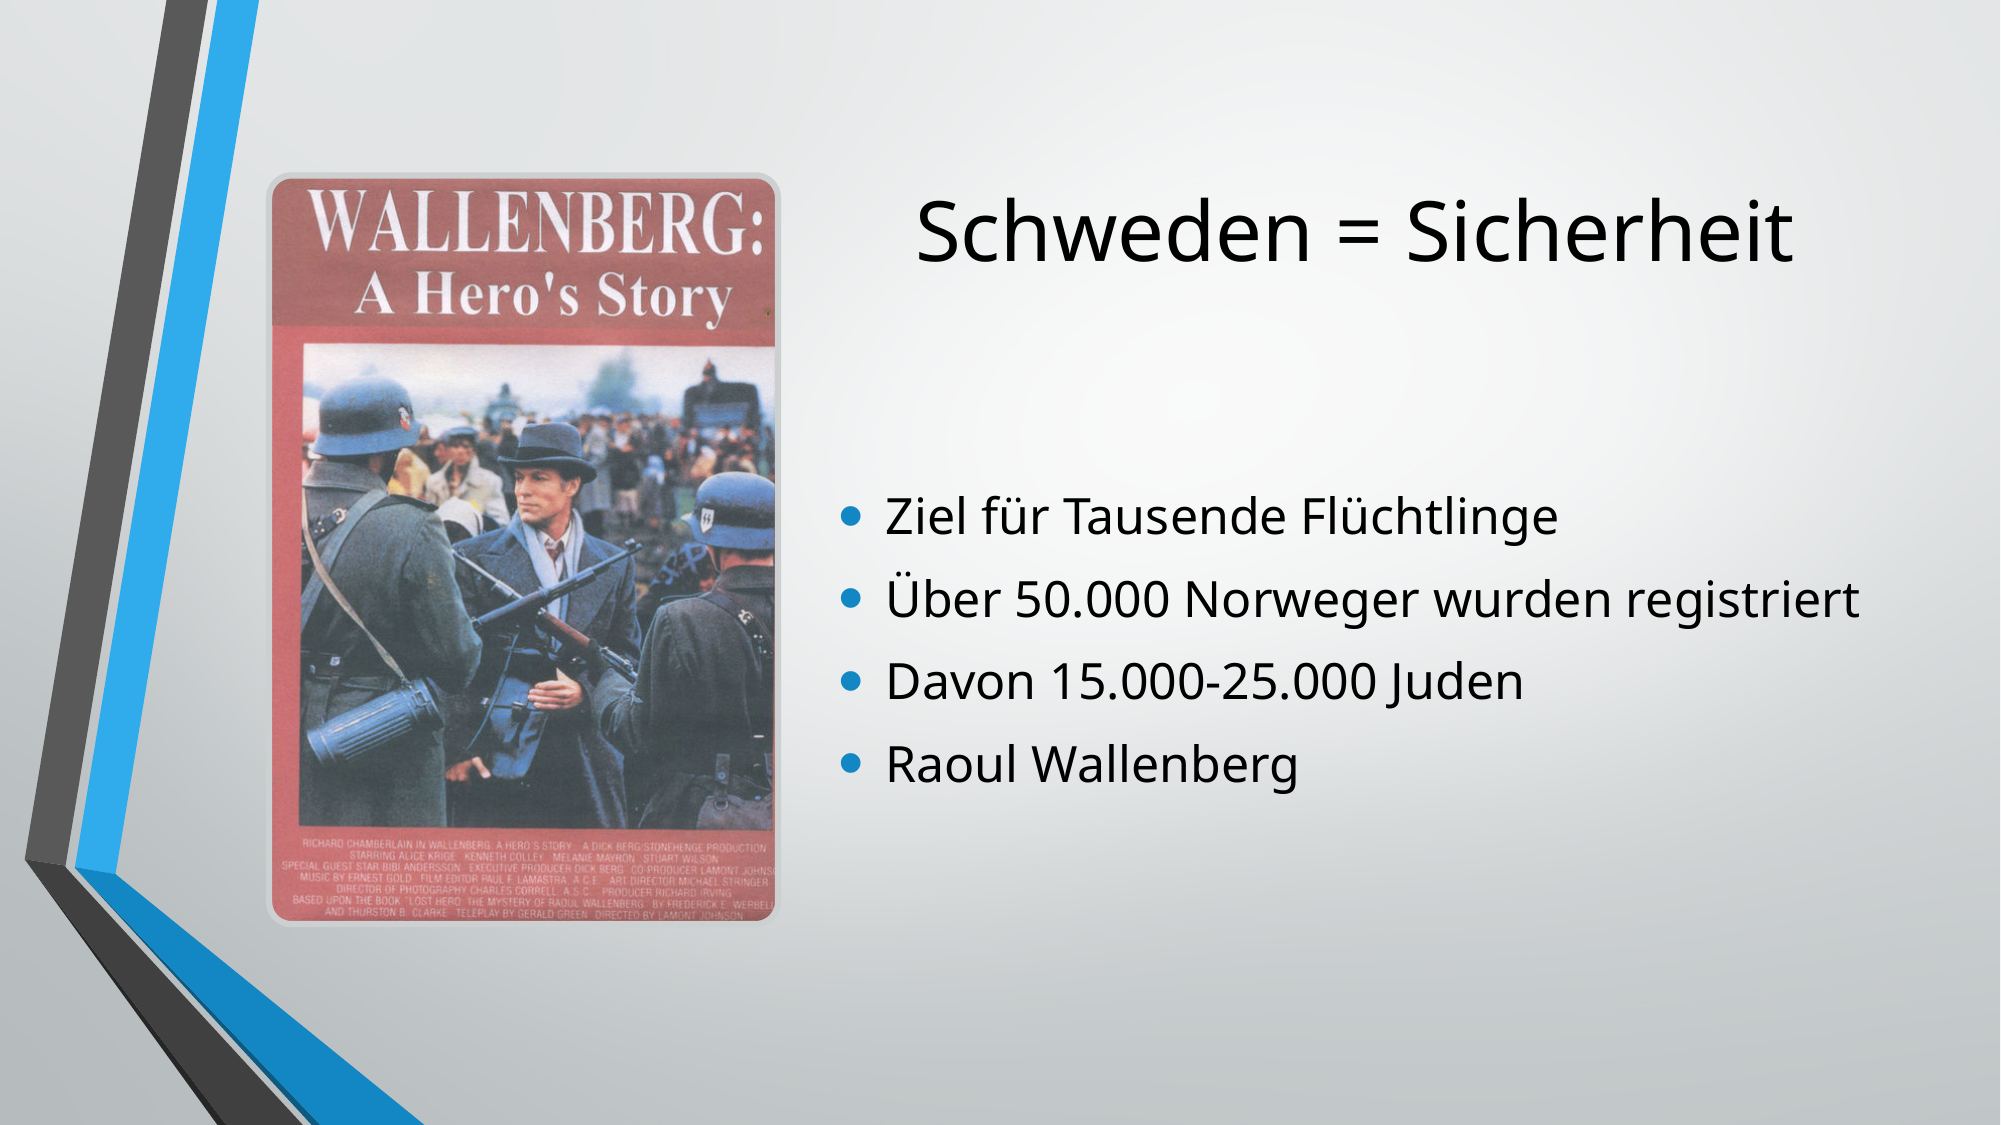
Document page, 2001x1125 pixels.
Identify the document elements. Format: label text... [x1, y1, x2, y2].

list Ziel für Tausende Flüchtlinge Über 50.000 Norweger wurden registriert Davon 15.000-25.000 Juden Raoul Wallenberg [823, 327, 1887, 950]
picture [268, 175, 779, 925]
title Schweden = Sicherheit [823, 148, 1887, 307]
